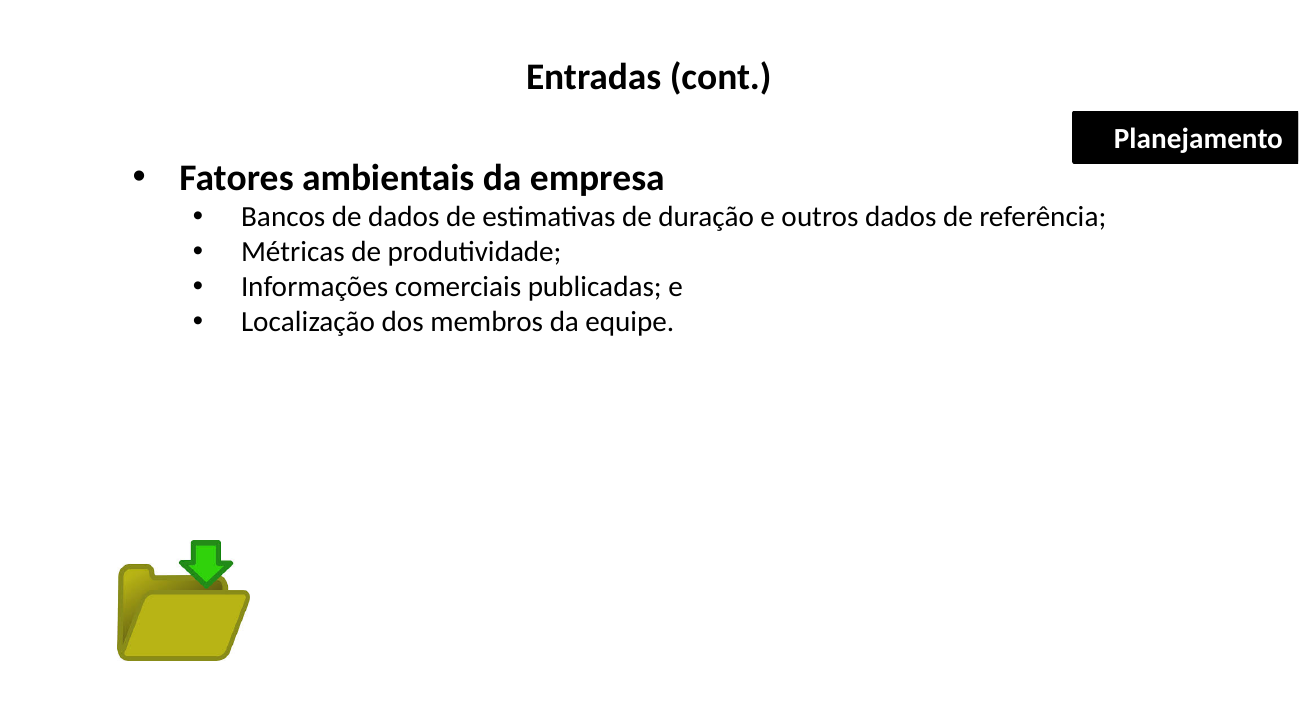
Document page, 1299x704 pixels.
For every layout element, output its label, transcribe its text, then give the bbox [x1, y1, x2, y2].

text_box Planejamento [1074, 112, 1299, 162]
picture [117, 540, 250, 661]
text_box Fatores ambientais da empresa Bancos de dados de estimativas de duração e outros dados de referência; Métricas de produtividade; Informações comerciais publicadas; e Localização dos membros da equipe. [117, 145, 1181, 348]
text_box Entradas (cont.) [0, 44, 1299, 106]
